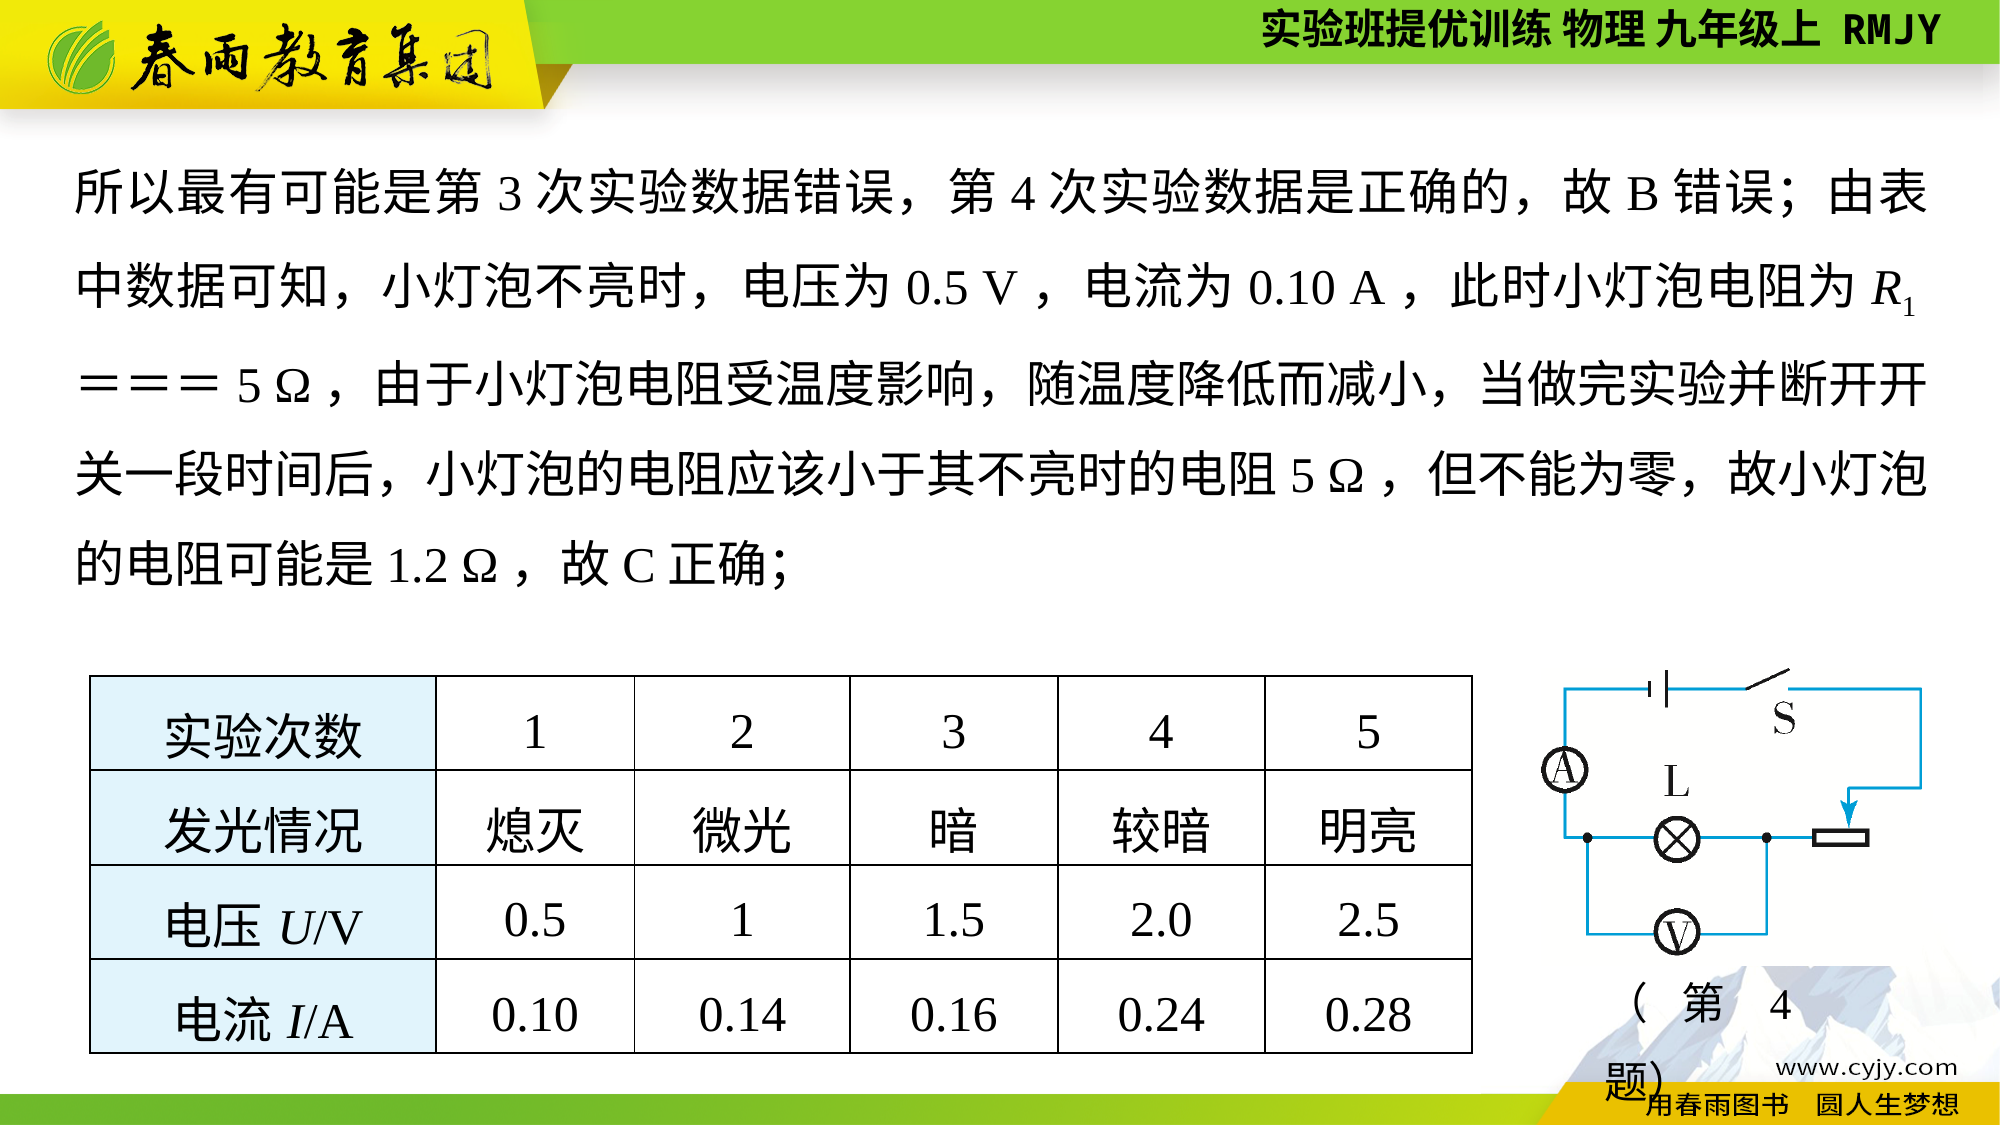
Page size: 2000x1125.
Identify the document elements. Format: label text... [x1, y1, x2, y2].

table_cell 0.24 [1059, 960, 1264, 1052]
text_box （第4题） [1589, 975, 1817, 1036]
table_cell 暗 [851, 771, 1057, 864]
table_cell 微光 [635, 771, 849, 864]
table_header 2 [635, 677, 849, 769]
picture [0, 0, 2000, 1125]
table_cell 2.0 [1059, 866, 1264, 958]
table_header 1 [437, 677, 634, 769]
table_cell 0.14 [635, 960, 849, 1052]
table_cell 1 [635, 866, 849, 958]
table_header 实验次数 [91, 677, 435, 769]
table_cell 明亮 [1266, 771, 1471, 864]
table_cell 0.16 [851, 960, 1057, 1052]
table_header 5 [1266, 677, 1471, 769]
table_cell 电流I/A [91, 960, 435, 1052]
table_cell 较暗 [1059, 771, 1264, 864]
table_cell 1.5 [851, 866, 1057, 958]
table_cell 0.28 [1266, 960, 1471, 1052]
table_cell 熄灭 [437, 771, 634, 864]
table_cell 0.5 [437, 866, 634, 958]
table_cell 电压U/V [91, 866, 435, 958]
table_cell 发光情况 [91, 771, 435, 864]
table_cell 2.5 [1266, 866, 1471, 958]
table_cell 0.10 [437, 960, 634, 1052]
table_header 4 [1059, 677, 1264, 769]
table_header 3 [851, 677, 1057, 769]
